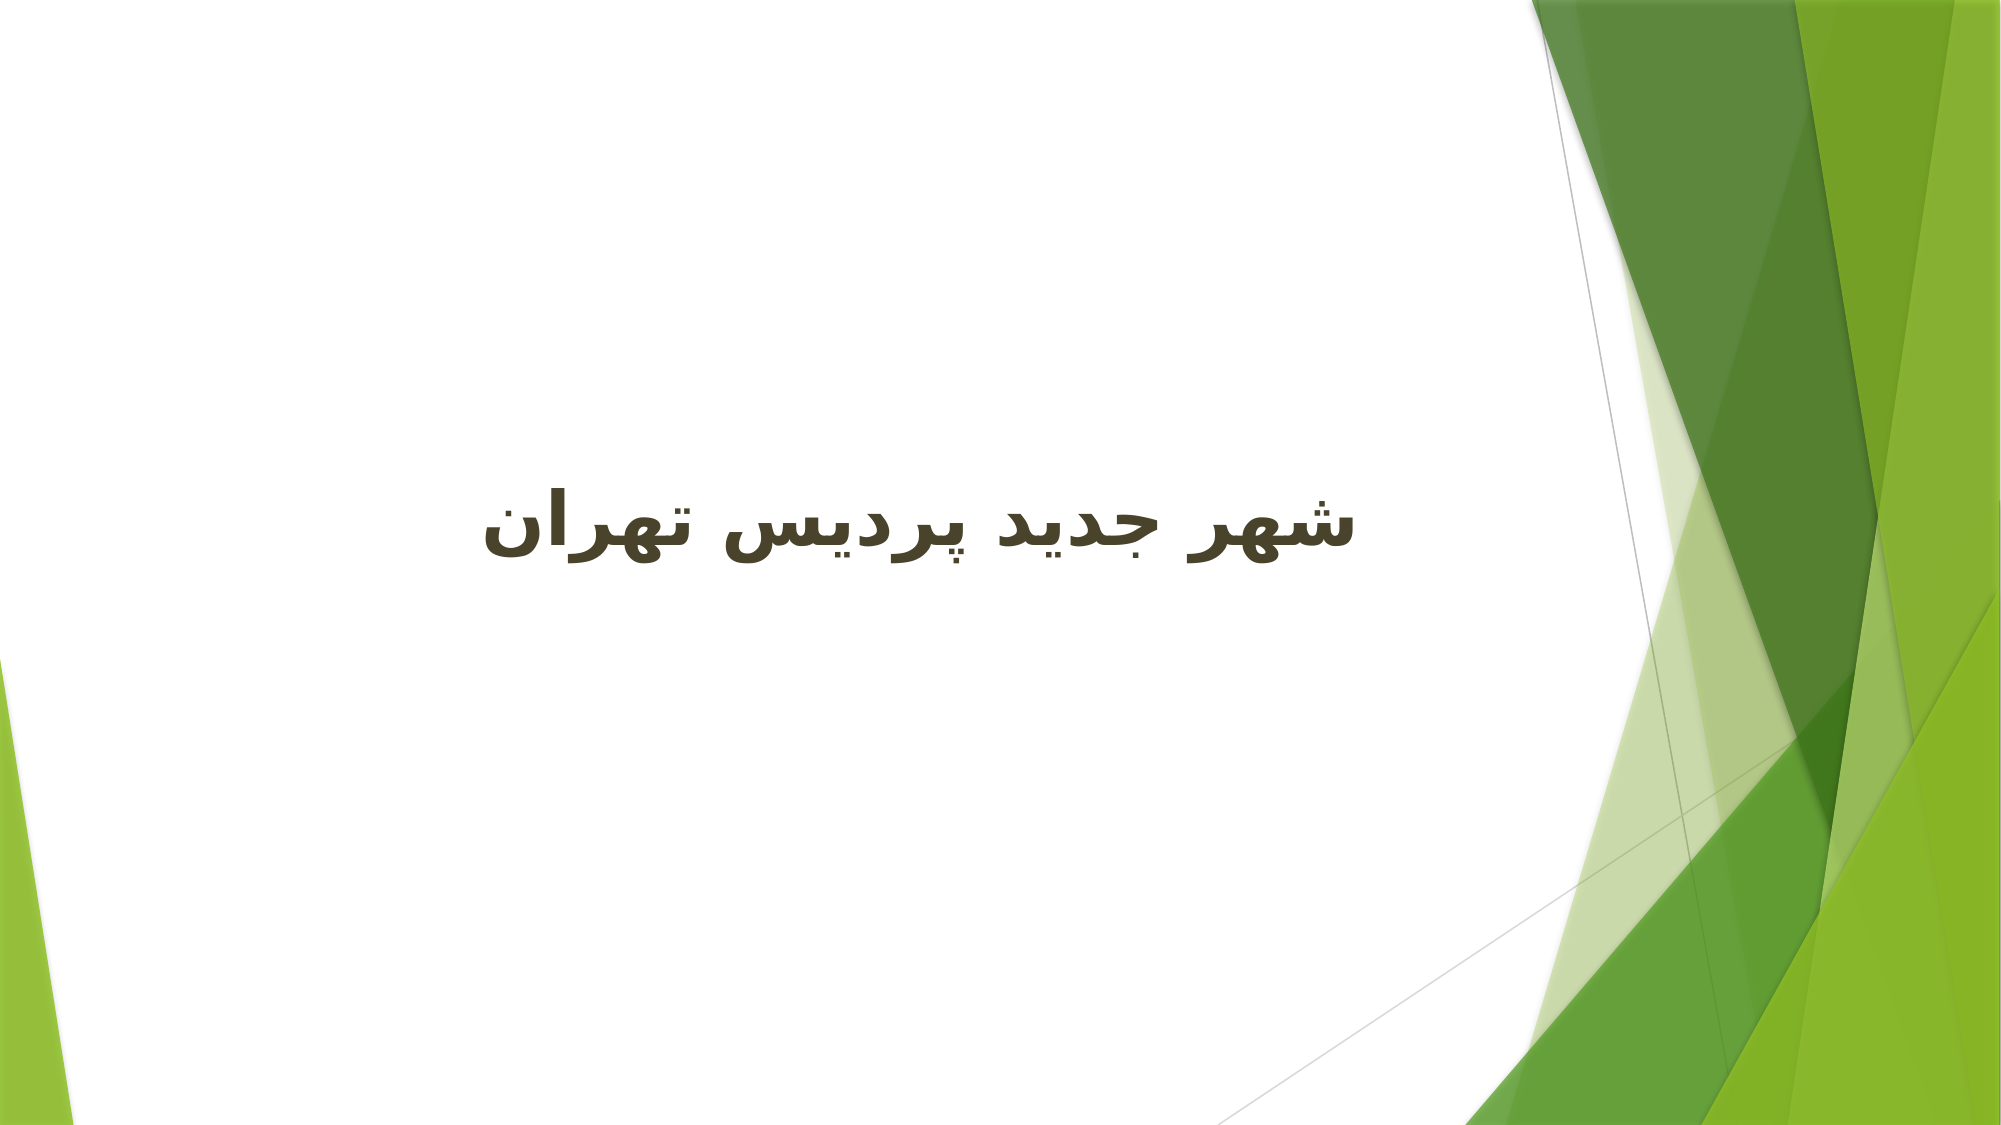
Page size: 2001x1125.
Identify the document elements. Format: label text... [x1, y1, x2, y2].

text_box شهر جدید پردیس تهران [298, 463, 1544, 568]
